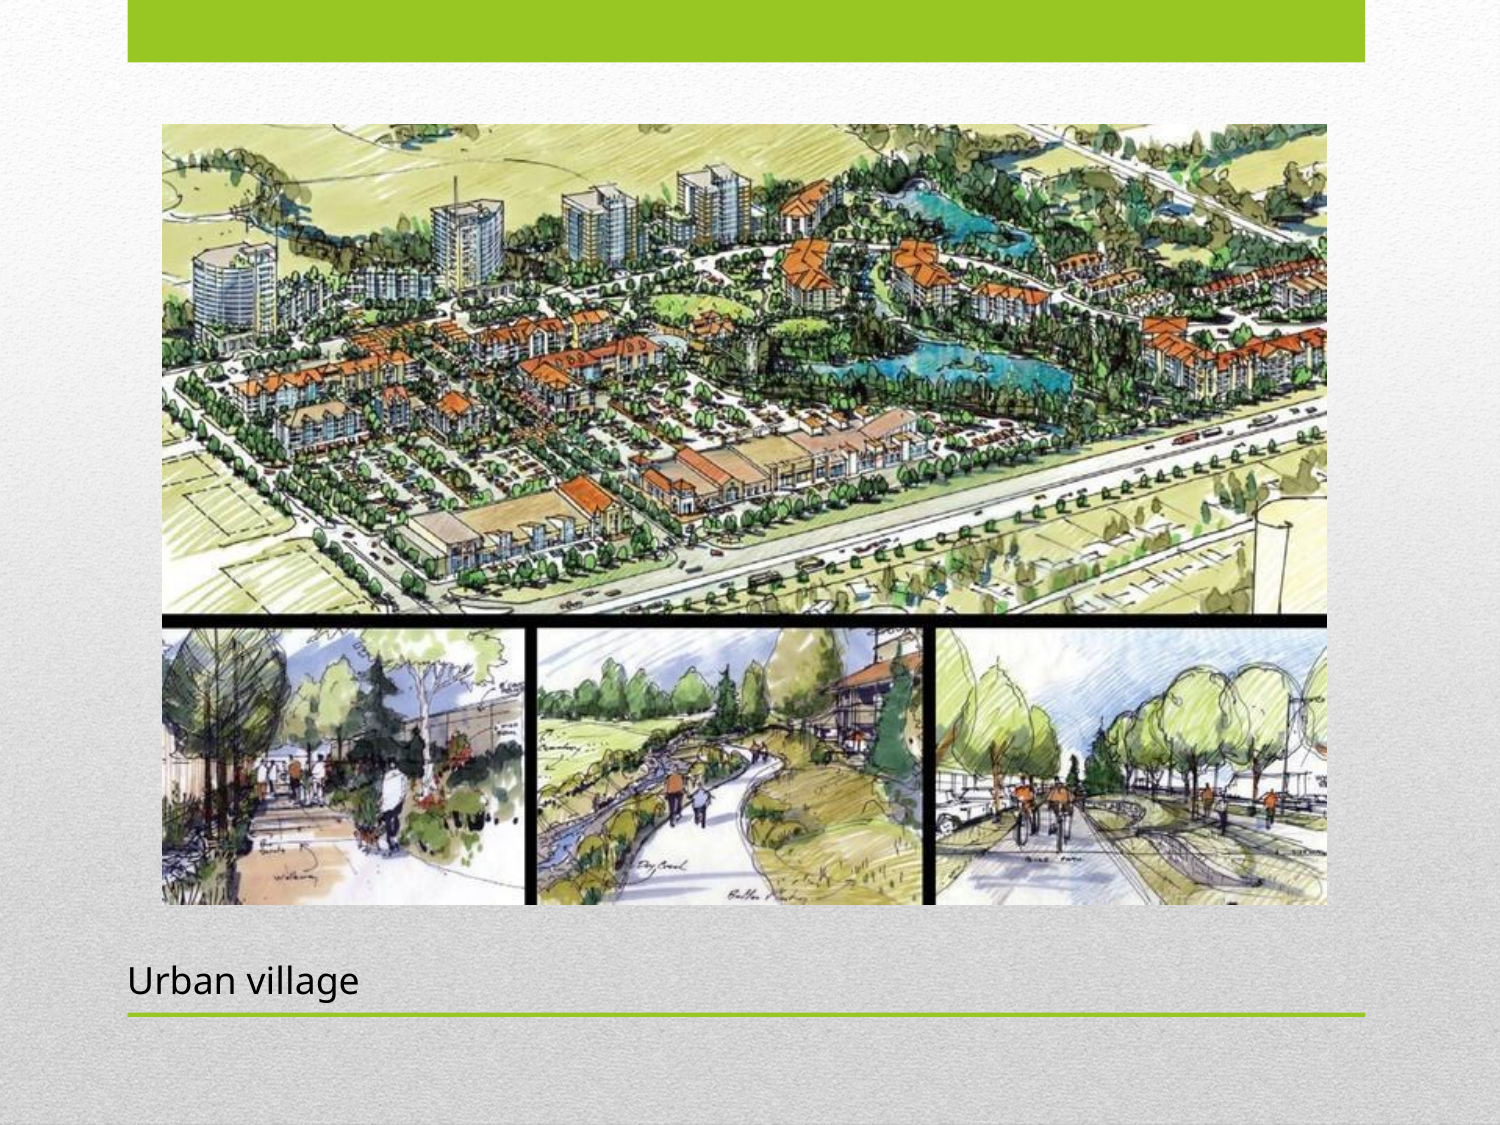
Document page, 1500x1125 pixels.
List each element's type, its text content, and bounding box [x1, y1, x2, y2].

title [125, 750, 1238, 1013]
text_box Urban village [112, 949, 385, 1010]
picture [0, 0, 1500, 1125]
